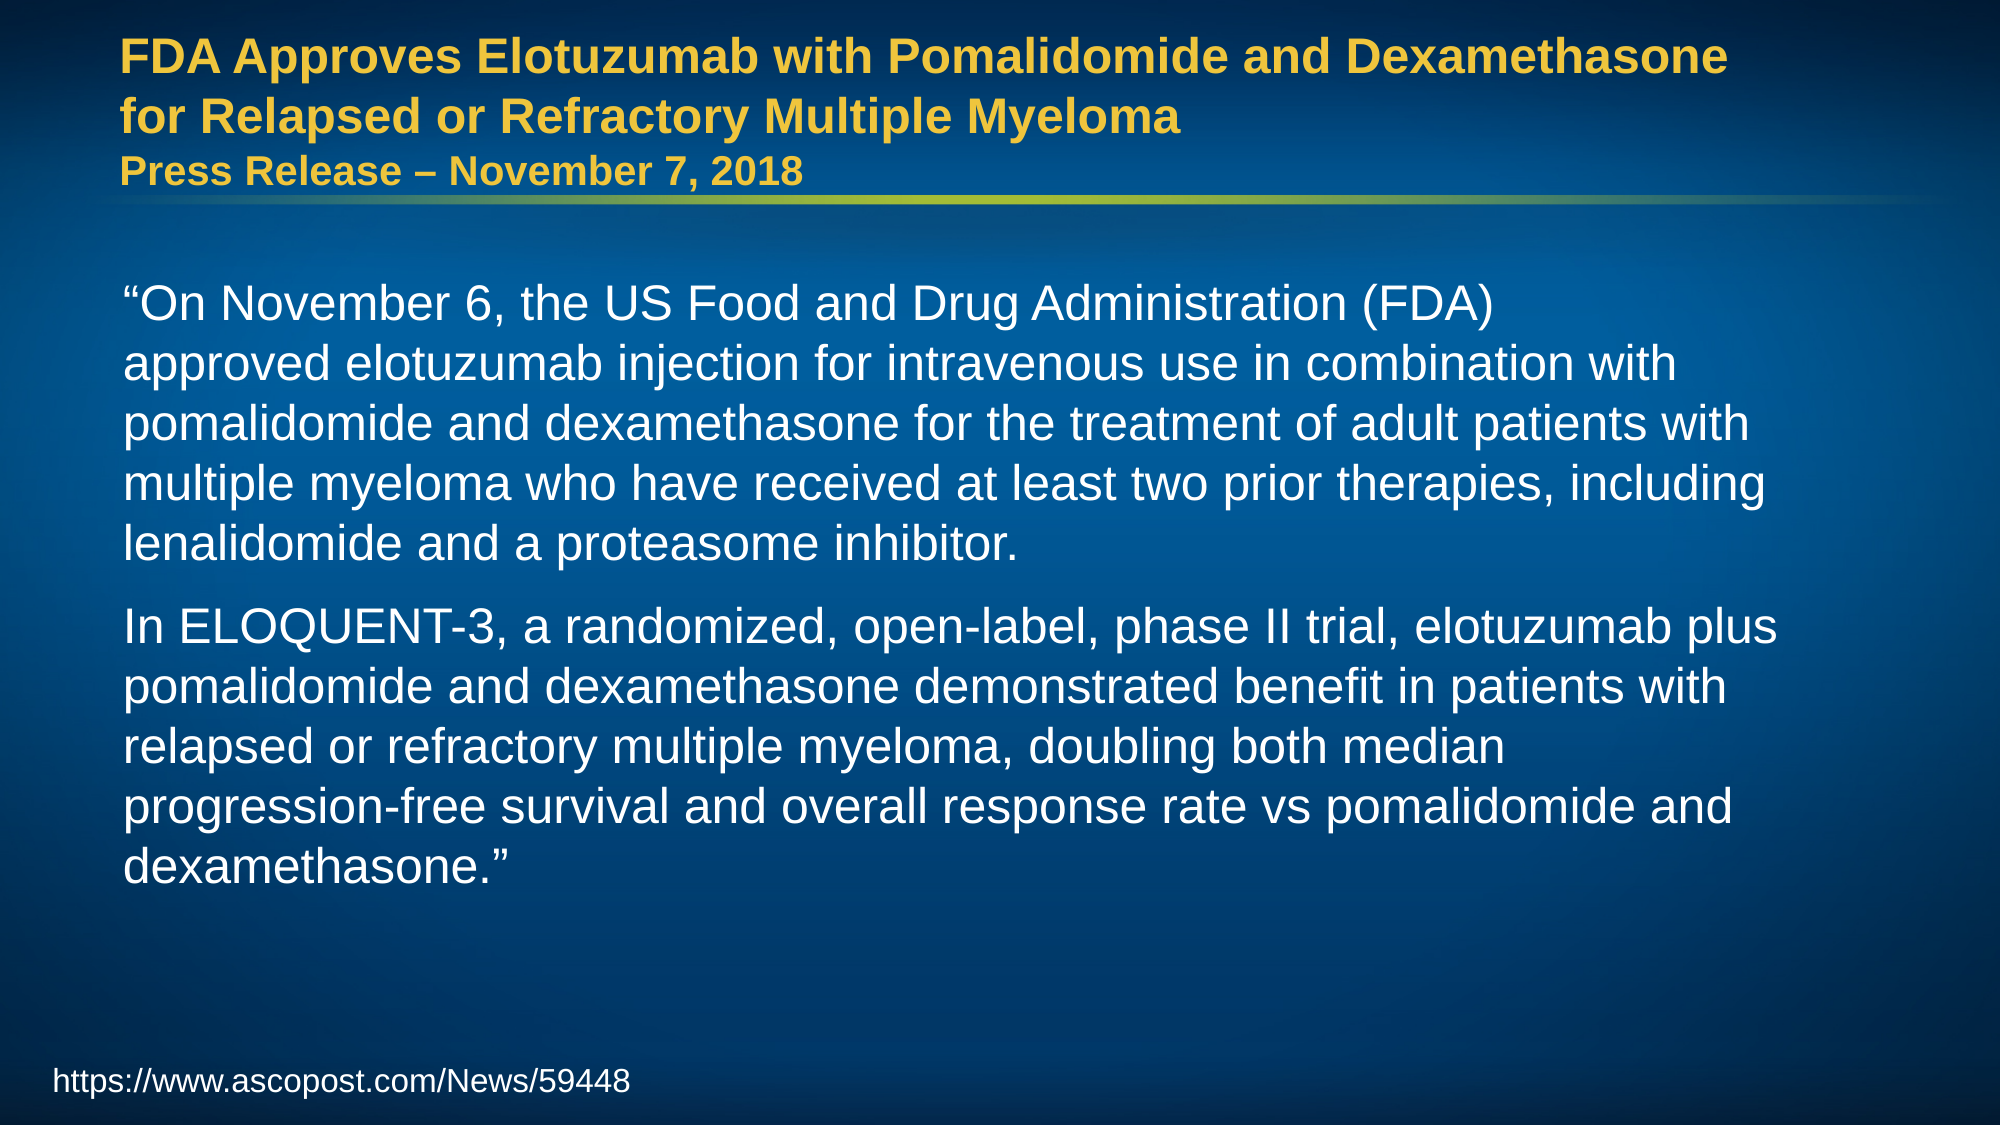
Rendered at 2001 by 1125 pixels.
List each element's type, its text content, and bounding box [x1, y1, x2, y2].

list “On November 6, the US Food and Drug Administration (FDA) approved elotuzumab injection for intravenous use in combination with pomalidomide and dexamethasone for the treatment of adult patients with multiple myeloma who have received at least two prior therapies, including lenalidomide and a proteasome inhibitor. In ELOQUENT-3, a randomized, open-label, phase II trial, elotuzumab plus pomalidomide and dexamethasone demonstrated benefit in patients with relapsed or refractory multiple myeloma, doubling both median progression-free survival and overall response rate vs pomalidomide and dexamethasone.” [107, 262, 1808, 940]
picture [0, 0, 2000, 1125]
text_box https://www.ascopost.com/News/59448 [37, 1051, 1963, 1107]
title FDA Approves Elotuzumab with Pomalidomide and Dexamethasone for Relapsed or Refractory Multiple Myeloma Press Release – November 7, 2018 [104, 11, 1805, 207]
